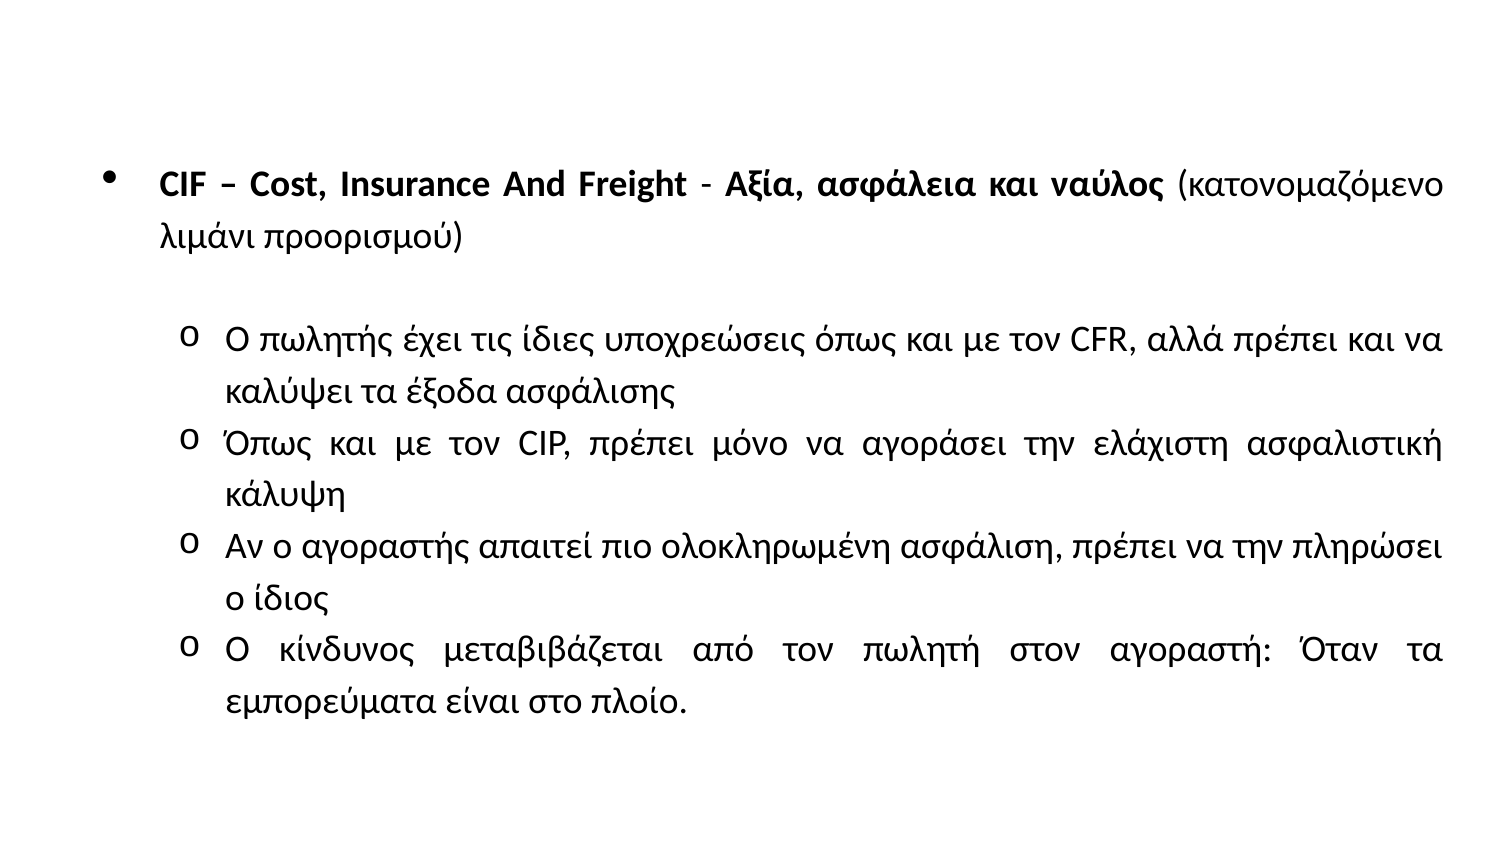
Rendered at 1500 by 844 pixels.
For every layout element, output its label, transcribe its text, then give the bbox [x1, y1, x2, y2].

text_box CIF – Cost, Insurance And Freight - Αξία, ασφάλεια και ναύλος (κατονομαζόμενο λιμάνι προορισμού) Ο πωλητής έχει τις ίδιες υποχρεώσεις όπως και με τον CFR, αλλά πρέπει και να καλύψει τα έξοδα ασφάλισης Όπως και με τον CIP, πρέπει μόνο να αγοράσει την ελάχιστη ασφαλιστική κάλυψη Αν ο αγοραστής απαιτεί πιο ολοκληρωμένη ασφάλιση, πρέπει να την πληρώσει ο ίδιος Ο κίνδυνος μεταβιβάζεται από τον πωλητή στον αγοραστή: Όταν τα εμπορεύματα είναι στο πλοίο. [88, 0, 1459, 729]
